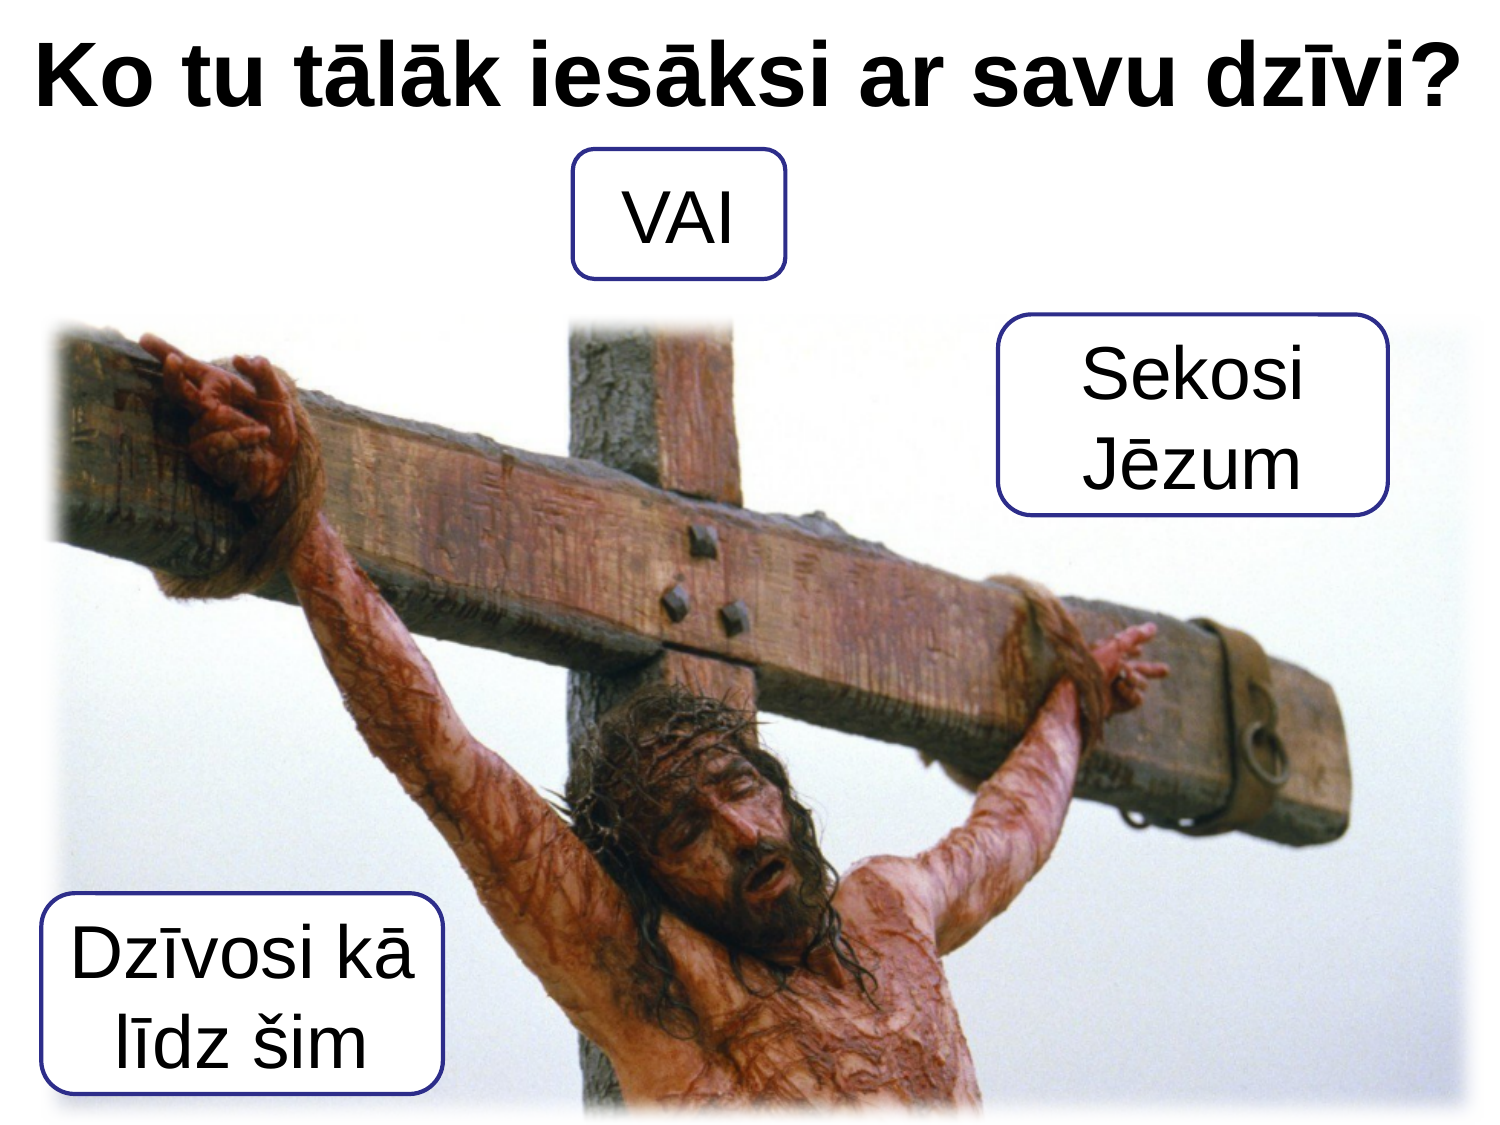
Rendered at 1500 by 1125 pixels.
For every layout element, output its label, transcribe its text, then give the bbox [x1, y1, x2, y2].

title Ko tu tālāk iesāksi ar savu dzīvi? [0, 0, 1500, 140]
text_box VAI [570, 146, 788, 282]
picture [40, 314, 1484, 1125]
